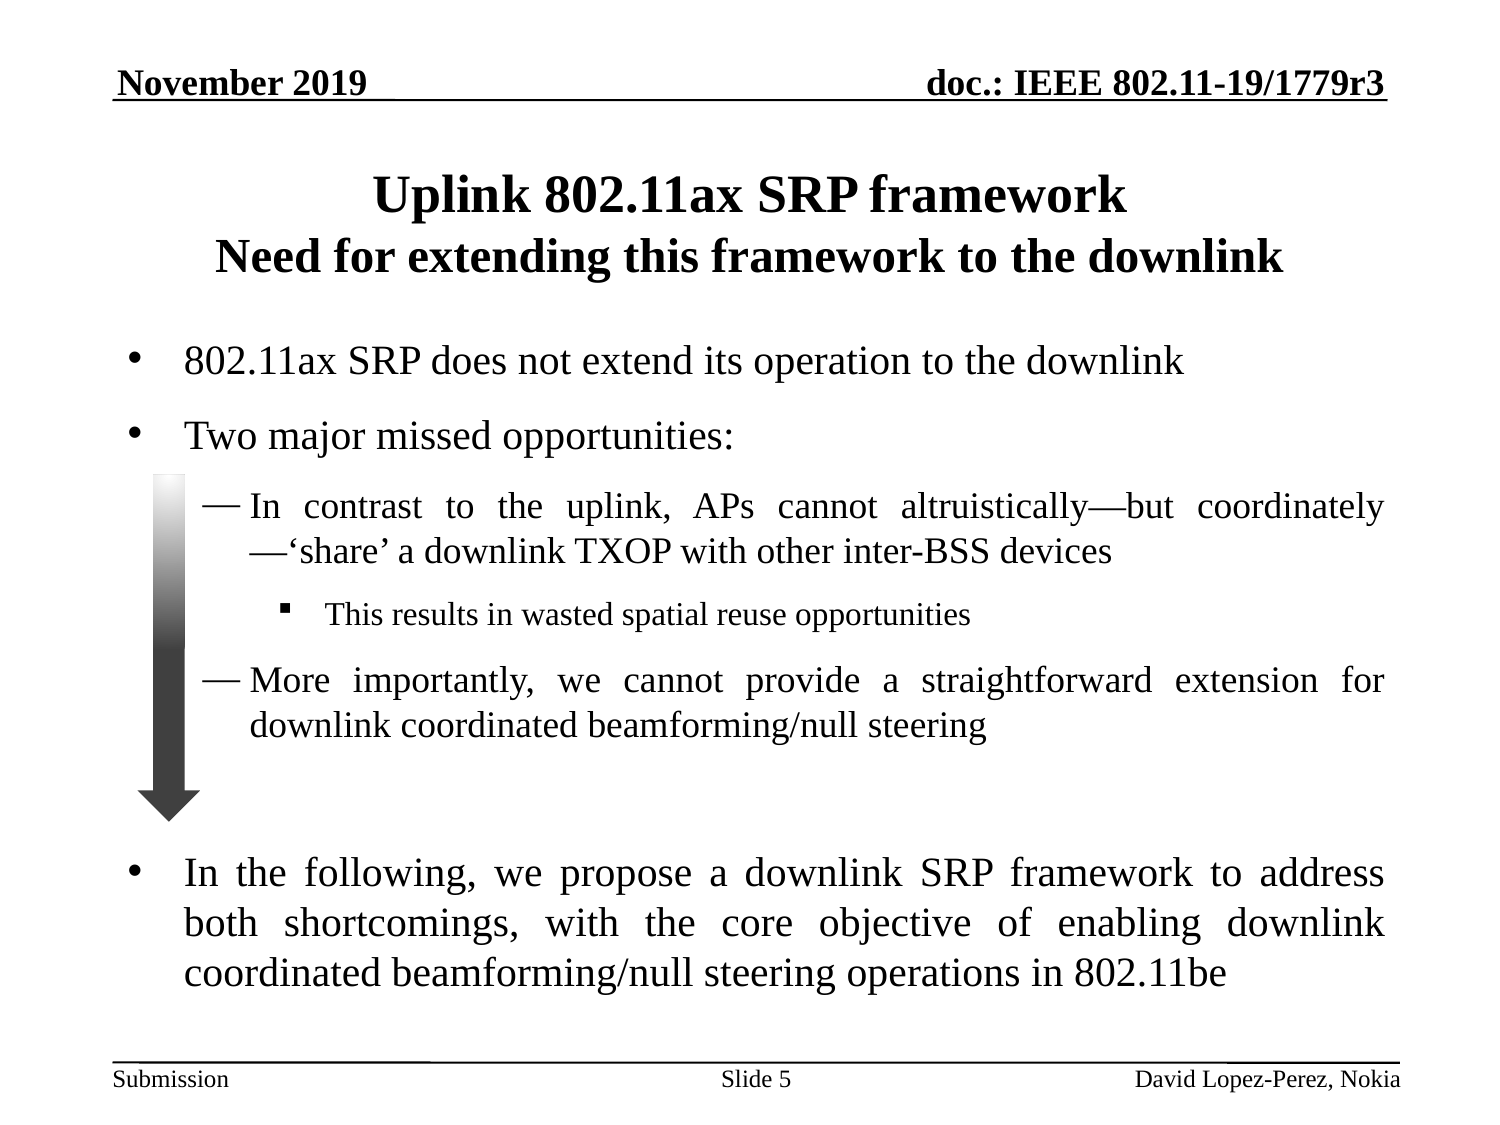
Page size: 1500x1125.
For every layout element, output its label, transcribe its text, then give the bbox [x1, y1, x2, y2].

text_box November 2019 [117, 58, 507, 104]
list 802.11ax SRP does not extend its operation to the downlink Two major missed opportunities: In contrast to the uplink, APs cannot altruistically—but coordinately—‘share’ a downlink TXOP with other inter-BSS devices This results in wasted spatial reuse opportunities More importantly, we cannot provide a straightforward extension for downlink coordinated beamforming/null steering In the following, we propose a downlink SRP framework to address both shortcomings, with the core objective of enabling downlink coordinated beamforming/null steering operations in 802.11be [112, 324, 1402, 1055]
footer David Lopez-Perez, Nokia [878, 1061, 1402, 1093]
slide_number Slide 5 [712, 1061, 800, 1123]
text_box [135, 472, 203, 824]
title Uplink 802.11ax SRP framework Need for extending this framework to the downlink [74, 149, 1426, 291]
